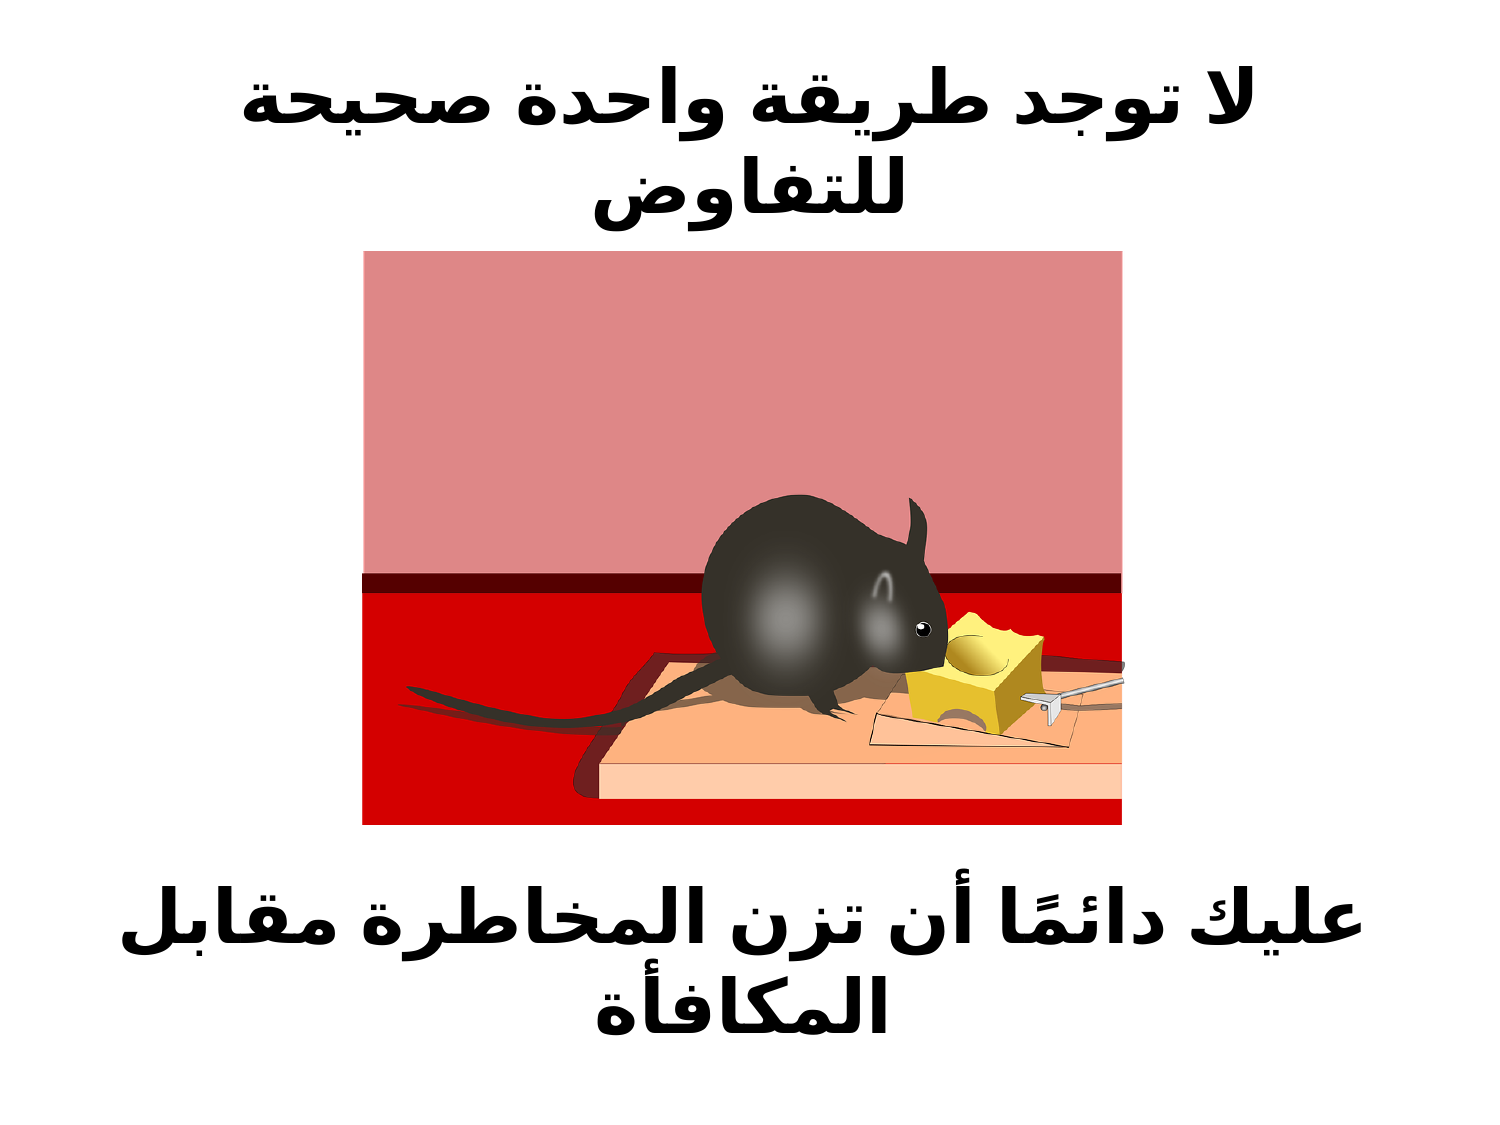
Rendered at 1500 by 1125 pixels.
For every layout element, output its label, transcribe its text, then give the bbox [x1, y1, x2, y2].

title لا توجد طريقة واحدة صحيحة للتفاوض [75, 45, 1425, 233]
picture [362, 251, 1126, 826]
text_box عليك دائمًا أن تزن المخاطرة مقابل المكافأة [50, 868, 1450, 1013]
